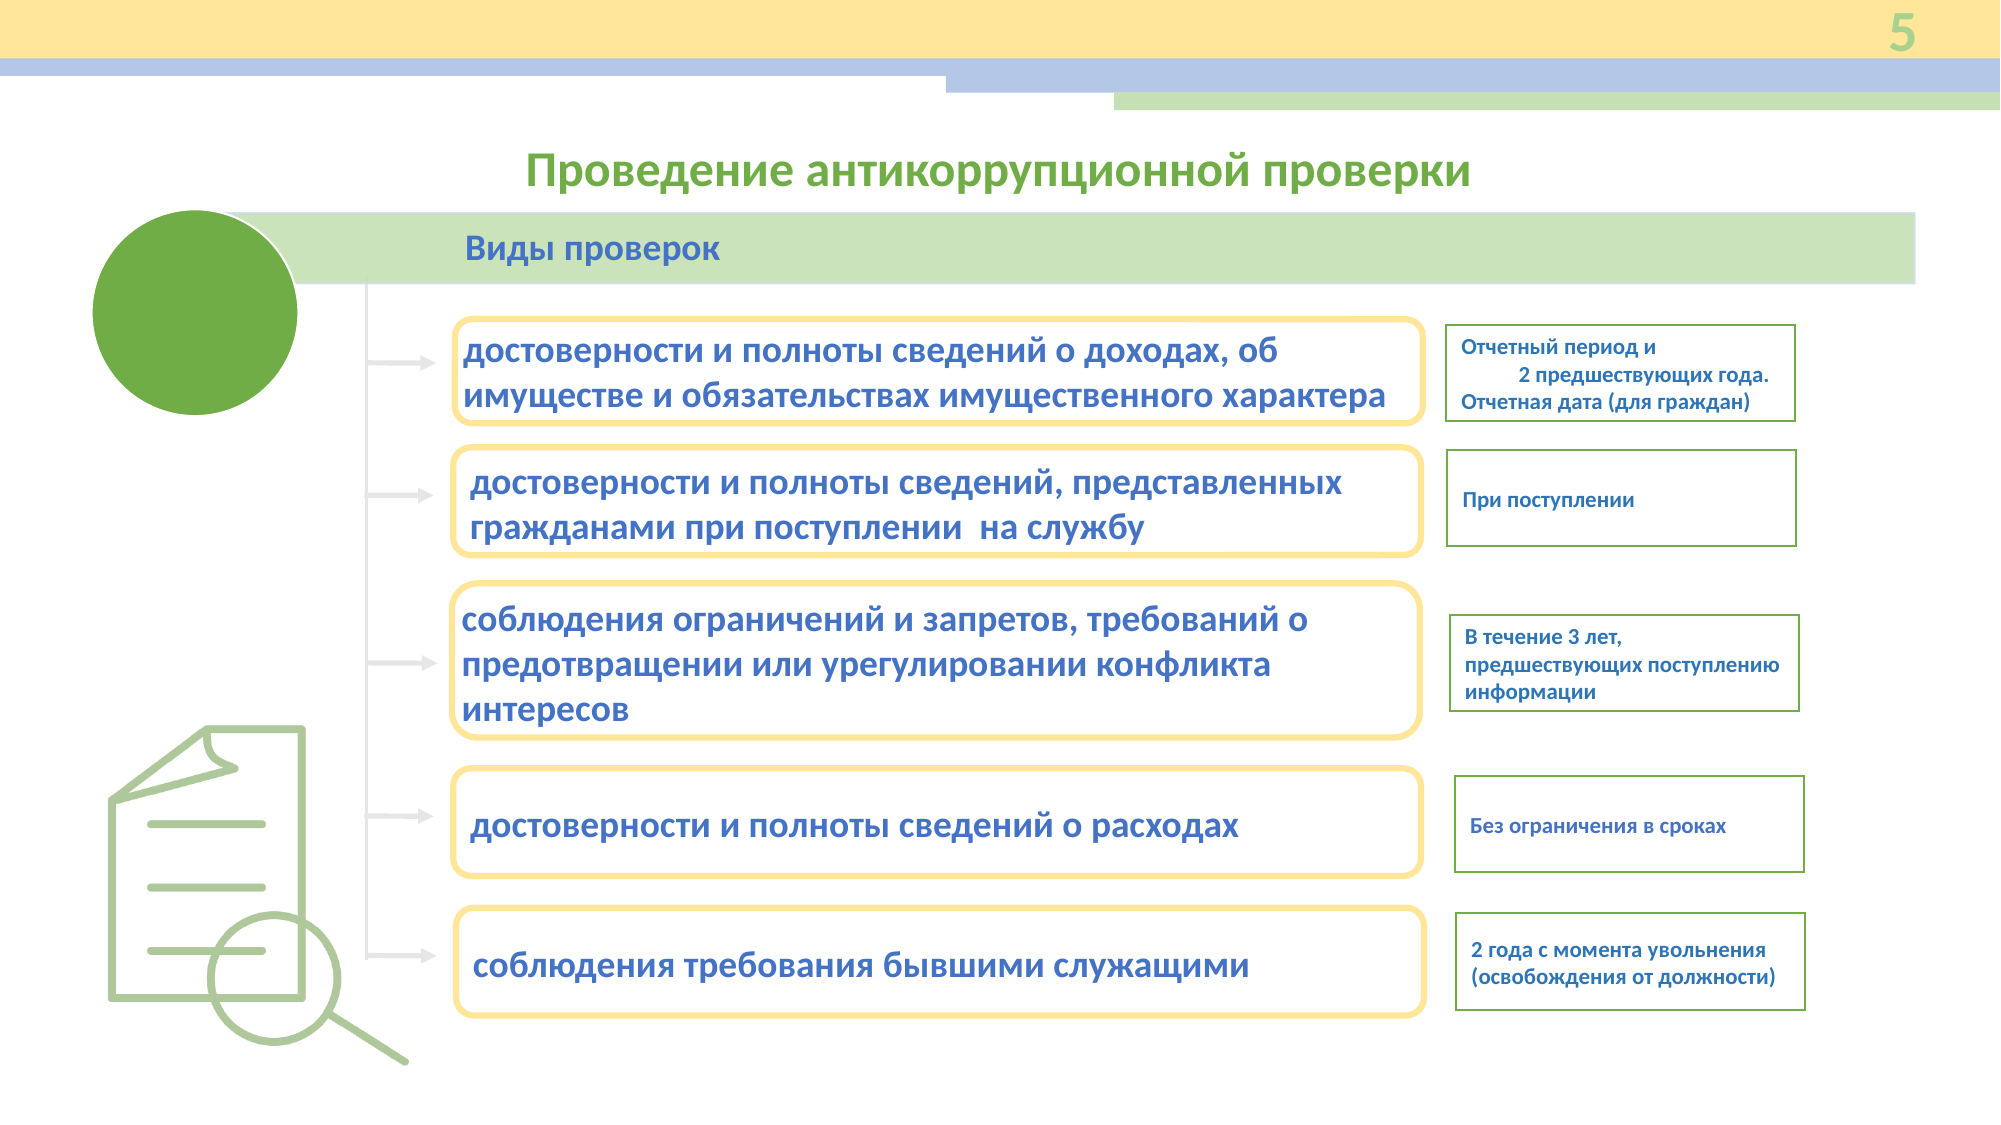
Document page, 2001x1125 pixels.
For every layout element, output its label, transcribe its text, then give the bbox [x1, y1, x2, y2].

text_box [451, 583, 1420, 738]
text_box Проведение антикоррупционной проверки [89, 128, 1909, 204]
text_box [0, 0, 2000, 111]
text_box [453, 768, 1422, 876]
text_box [456, 907, 1424, 1016]
text_box При поступлении [1446, 449, 1797, 547]
text_box Отчетный период и 2 предшествующих года. Отчетная дата (для граждан) [1445, 417, 1796, 422]
text_box 2 года с момента увольнения (освобождения от должности) [1455, 912, 1806, 1011]
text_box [27, 604, 489, 1104]
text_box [27, 209, 2000, 417]
text_box [367, 489, 434, 502]
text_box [454, 319, 1423, 424]
text_box В течение 3 лет, предшествующих поступлению информации [1449, 614, 1800, 712]
text_box Без ограничения в сроках [1454, 775, 1805, 873]
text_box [453, 447, 1422, 556]
